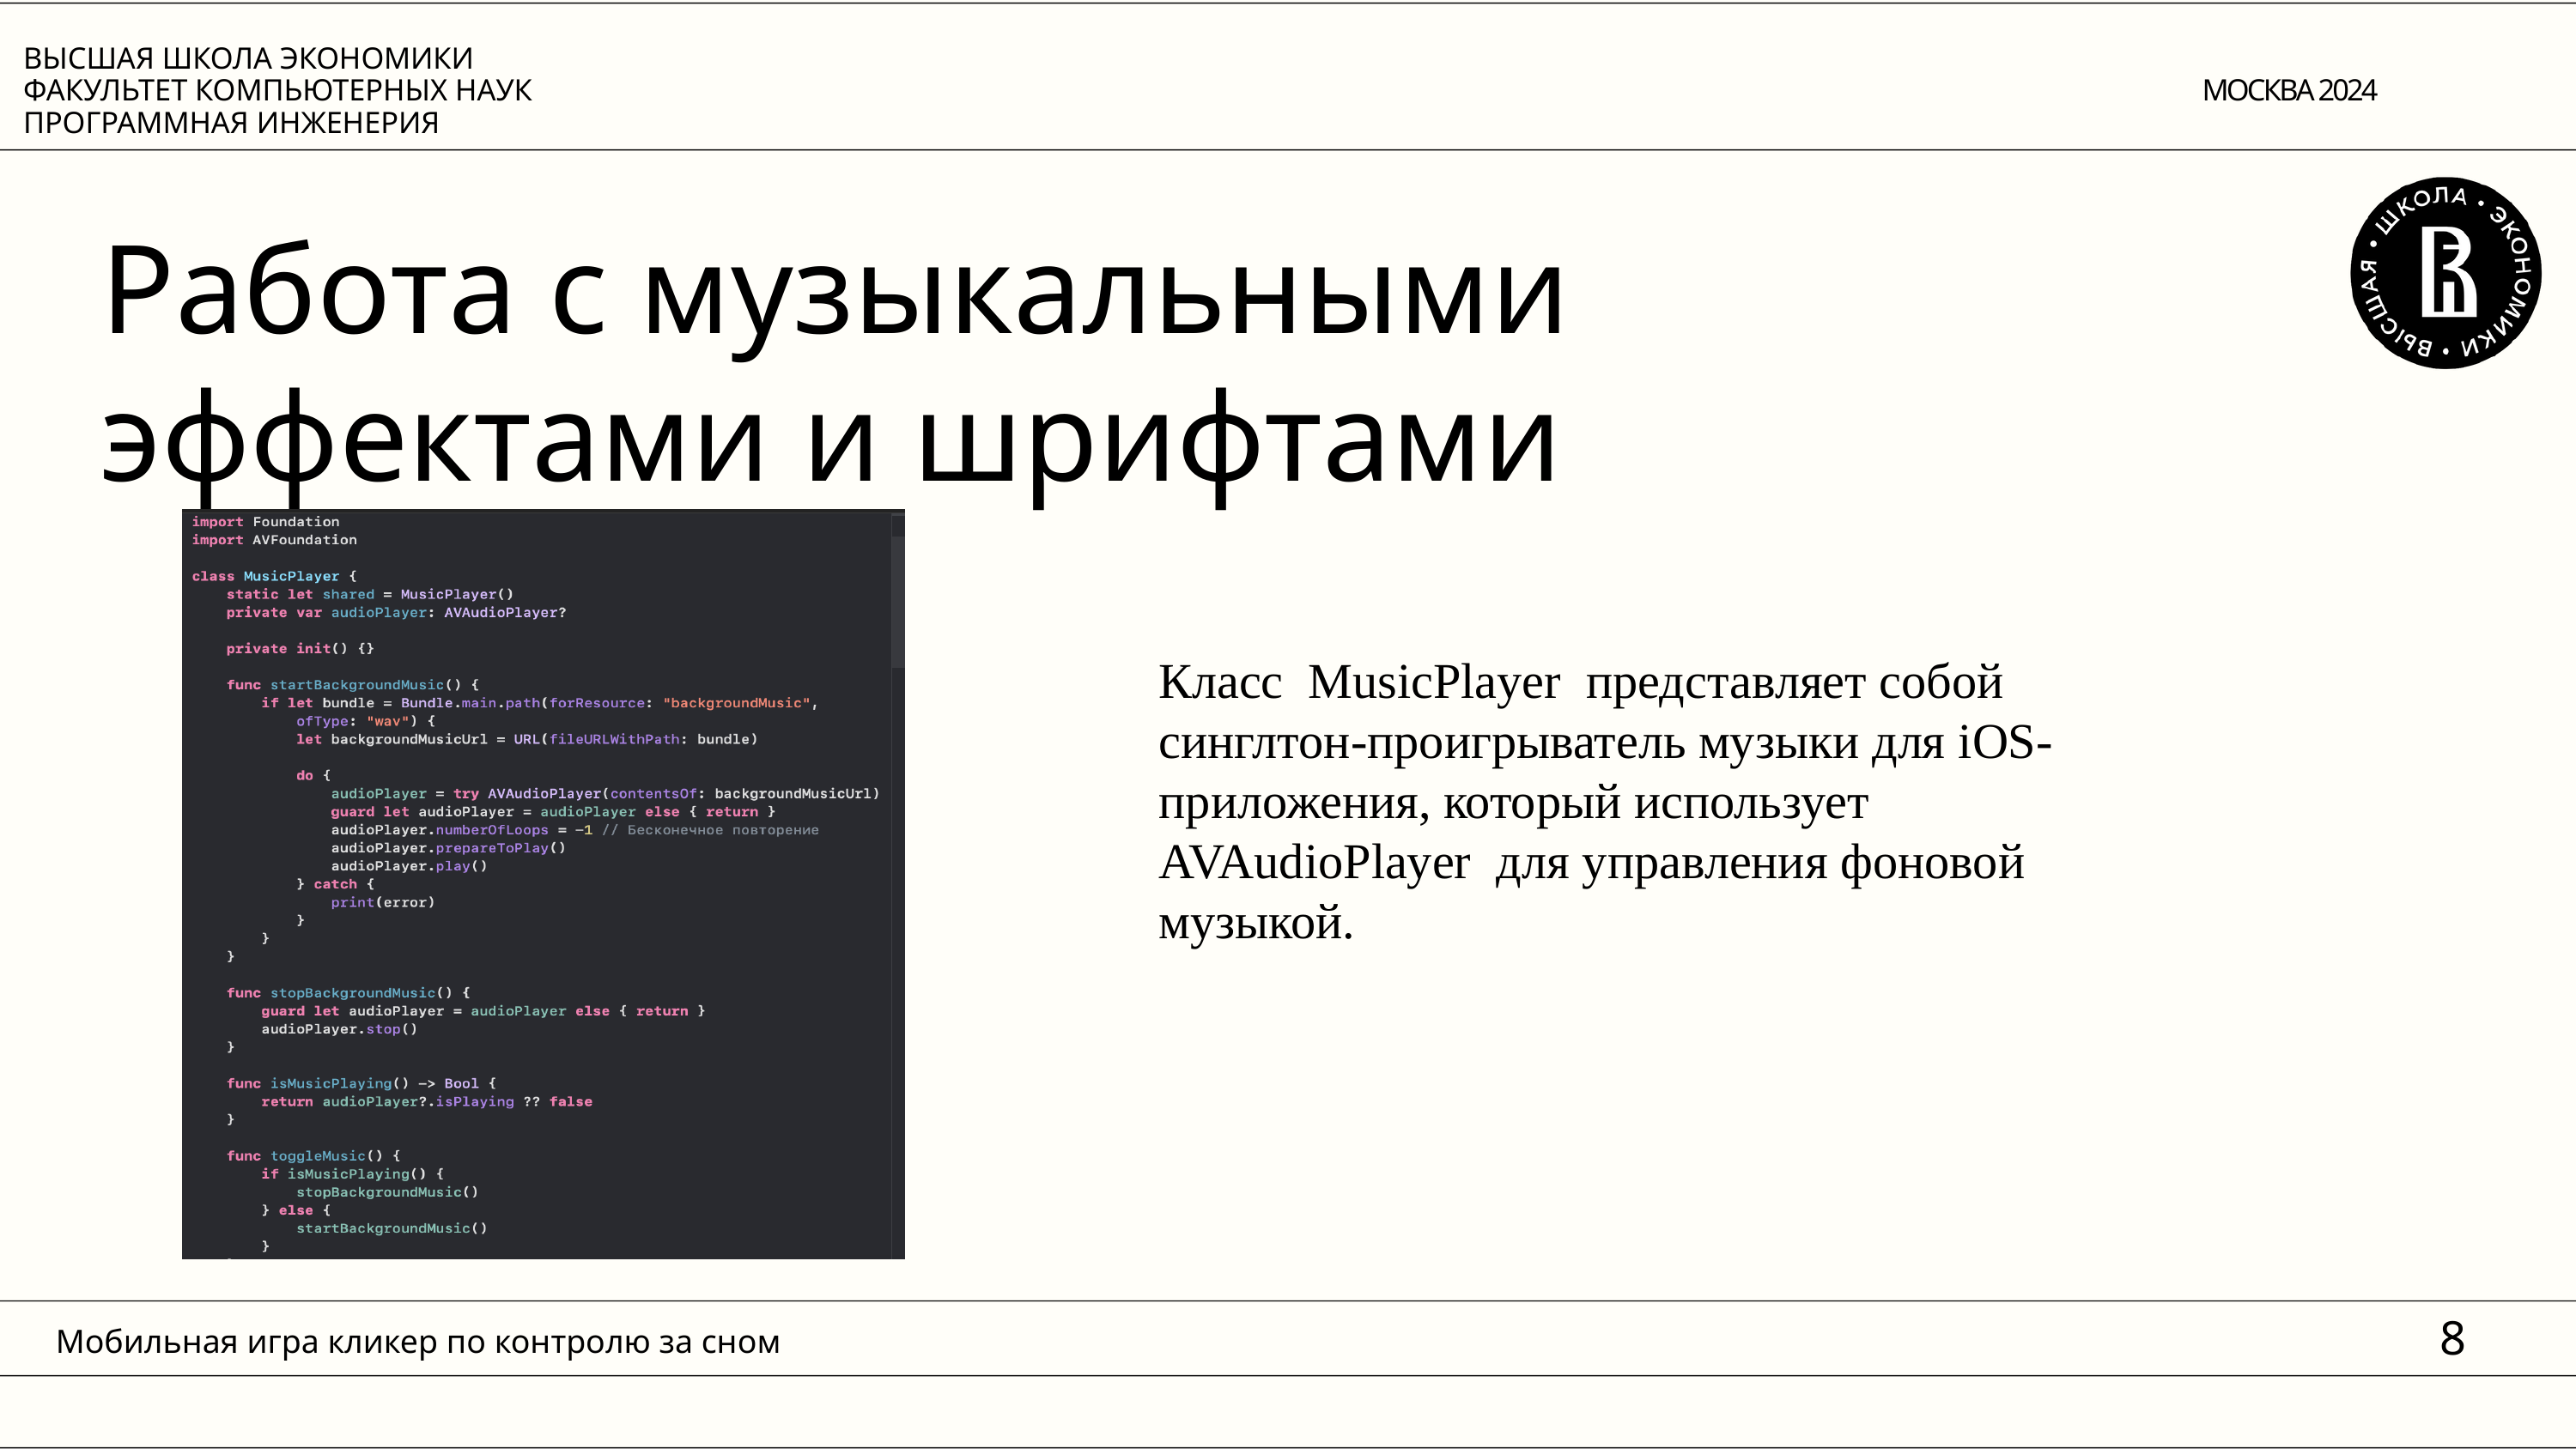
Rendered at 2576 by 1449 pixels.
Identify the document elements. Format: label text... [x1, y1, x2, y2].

text_box Мобильная игра кликер по контролю за сном [42, 1314, 951, 1405]
text_box Работа с музыкальными эффектами и шрифтами [99, 209, 1989, 506]
picture [2320, 150, 2576, 391]
text_box Класс MusicPlayer представляет собой синглтон-проигрыватель музыки для iOS-приложения, который использует AVAudioPlayer для управления фоновой музыкой. [1146, 642, 2168, 955]
text_box ВЫСШАЯ ШКОЛА ЭКОНОМИКИ ФАКУЛЬТЕТ КОМПЬЮТЕРНЫХ НАУК ПРОГРАММНАЯ ИНЖЕНЕРИЯ [21, 42, 1355, 172]
slide_number 8 [2434, 1312, 2476, 1449]
text_box МОСКВА 2024 [2200, 70, 2490, 107]
picture [182, 509, 906, 1259]
